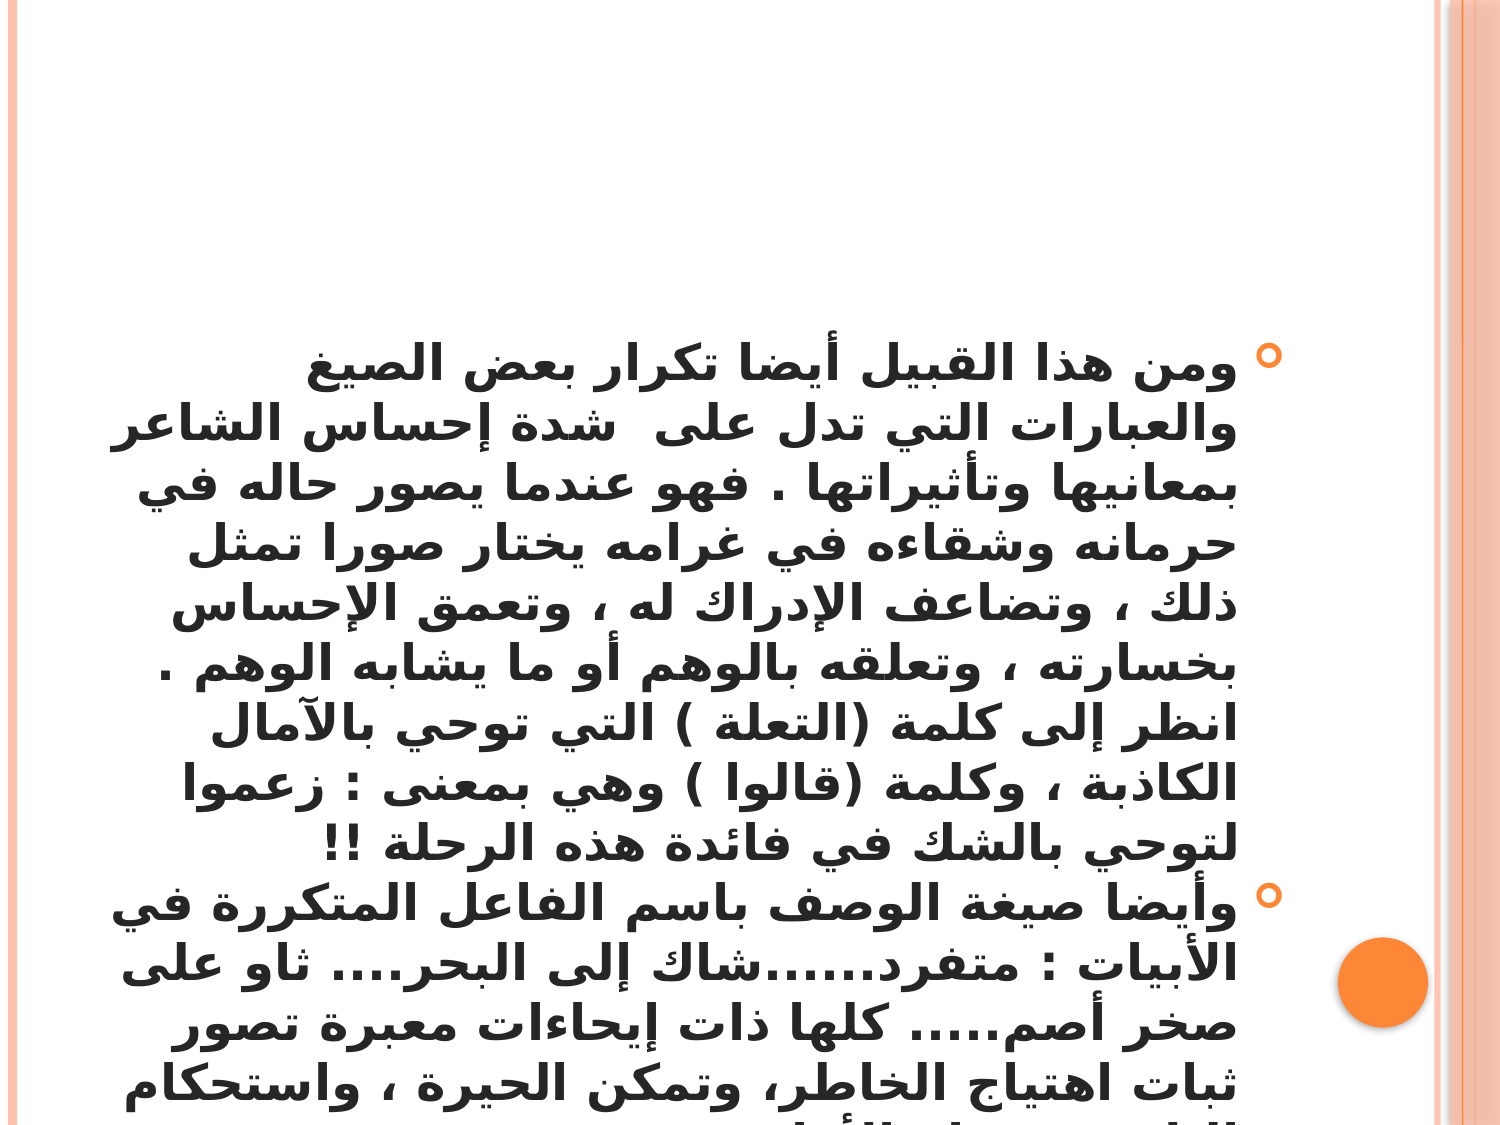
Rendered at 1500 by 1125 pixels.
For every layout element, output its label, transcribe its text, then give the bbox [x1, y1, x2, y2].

list ومن هذا القبيل أيضا تكرار بعض الصيغ والعبارات التي تدل على شدة إحساس الشاعر بمعانيها وتأثيراتها . فهو عندما يصور حاله في حرمانه وشقاءه في غرامه يختار صورا تمثل ذلك ، وتضاعف الإدراك له ، وتعمق الإحساس بخسارته ، وتعلقه بالوهم أو ما يشابه الوهم . انظر إلى كلمة (التعلة ) التي توحي بالآمال الكاذبة ، وكلمة (قالوا ) وهي بمعنى : زعموا لتوحي بالشك في فائدة هذه الرحلة !! وأيضا صيغة الوصف باسم الفاعل المتكررة في الأبيات : متفرد......شاك إلى البحر.... ثاو على صخر أصم..... كلها ذات إيحاءات معبرة تصور ثبات اهتياج الخاطر، وتمكن الحيرة ، واستحكام البلاء ، وضياع الأمل . [74, 262, 1301, 1063]
